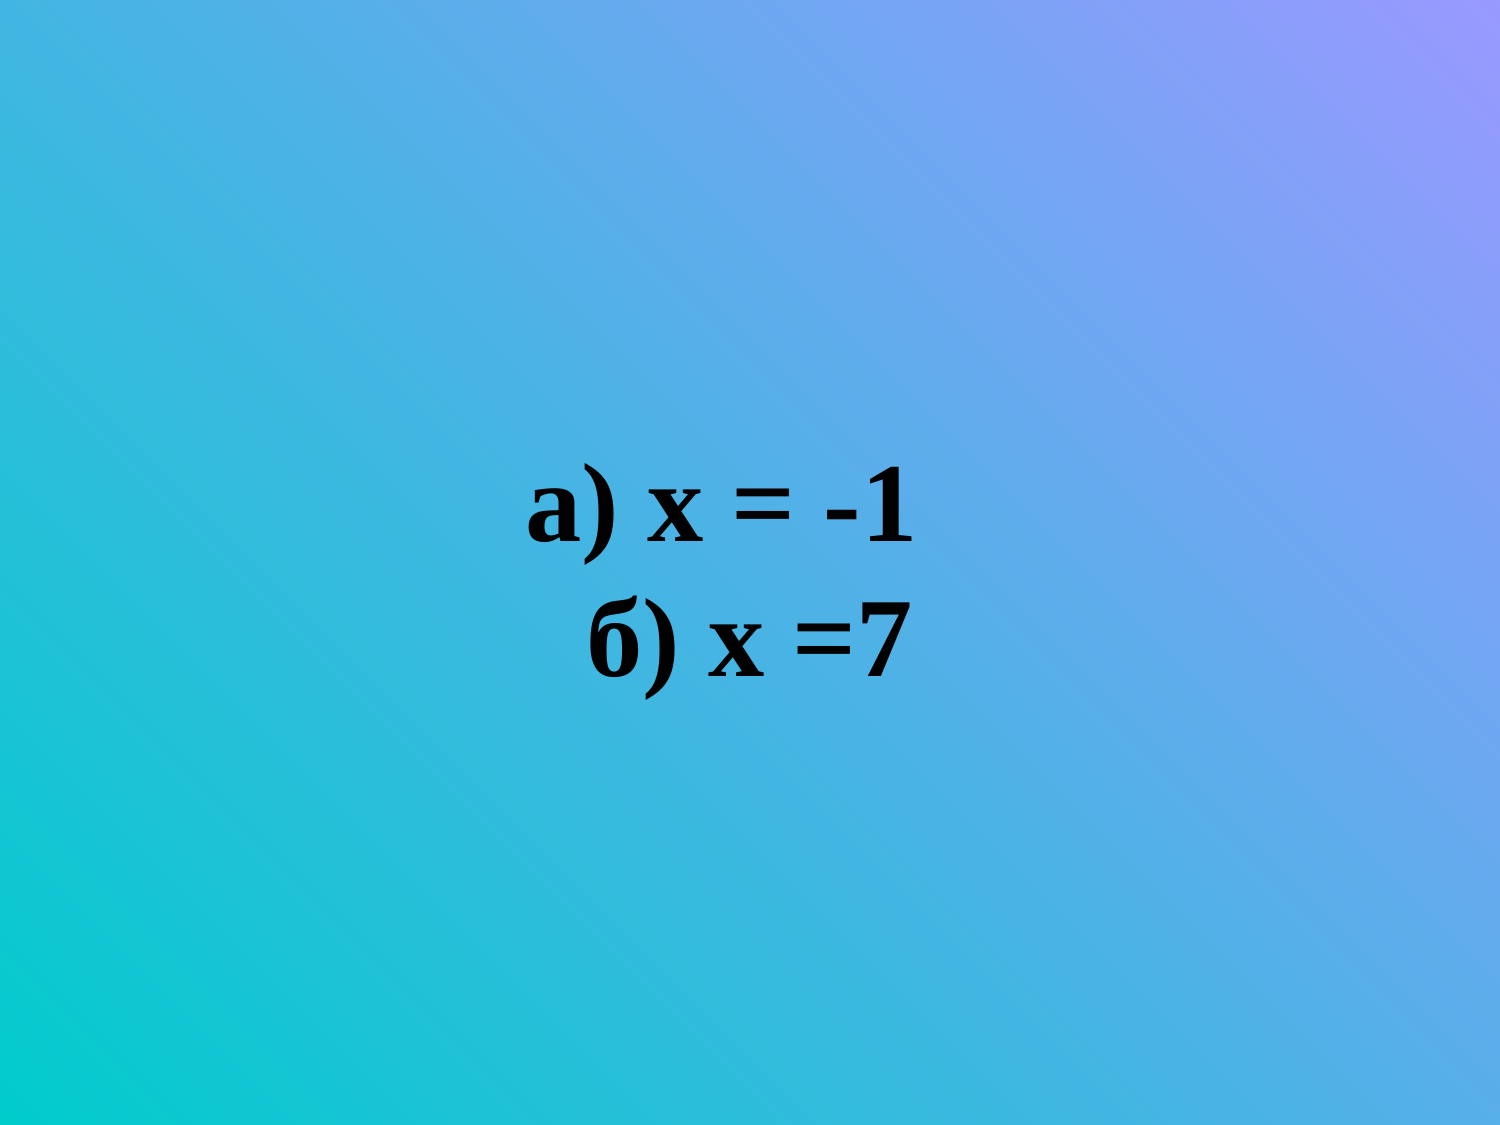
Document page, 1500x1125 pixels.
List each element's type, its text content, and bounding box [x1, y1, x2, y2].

title а) х = -1 б) х =7 [75, 45, 1425, 1083]
